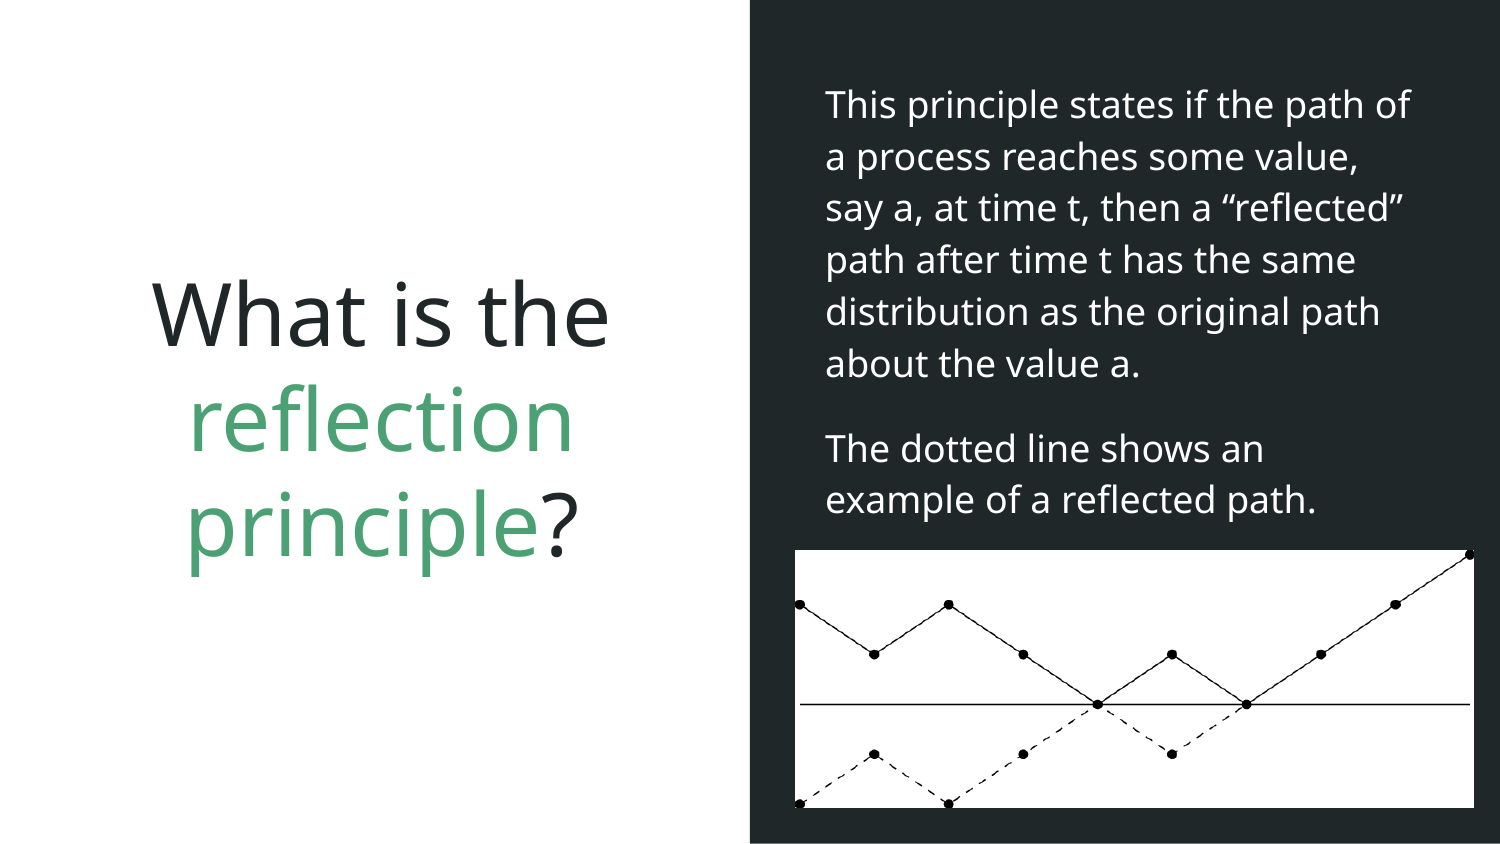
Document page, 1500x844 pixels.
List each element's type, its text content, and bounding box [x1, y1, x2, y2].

title What is the reflection principle? [50, 254, 714, 590]
picture [795, 550, 1474, 808]
list This principle states if the path of a process reaches some value, say a, at time t, then a “reflected” path after time t has the same distribution as the original path about the value a. The dotted line shows an example of a reflected path. [810, 59, 1440, 549]
